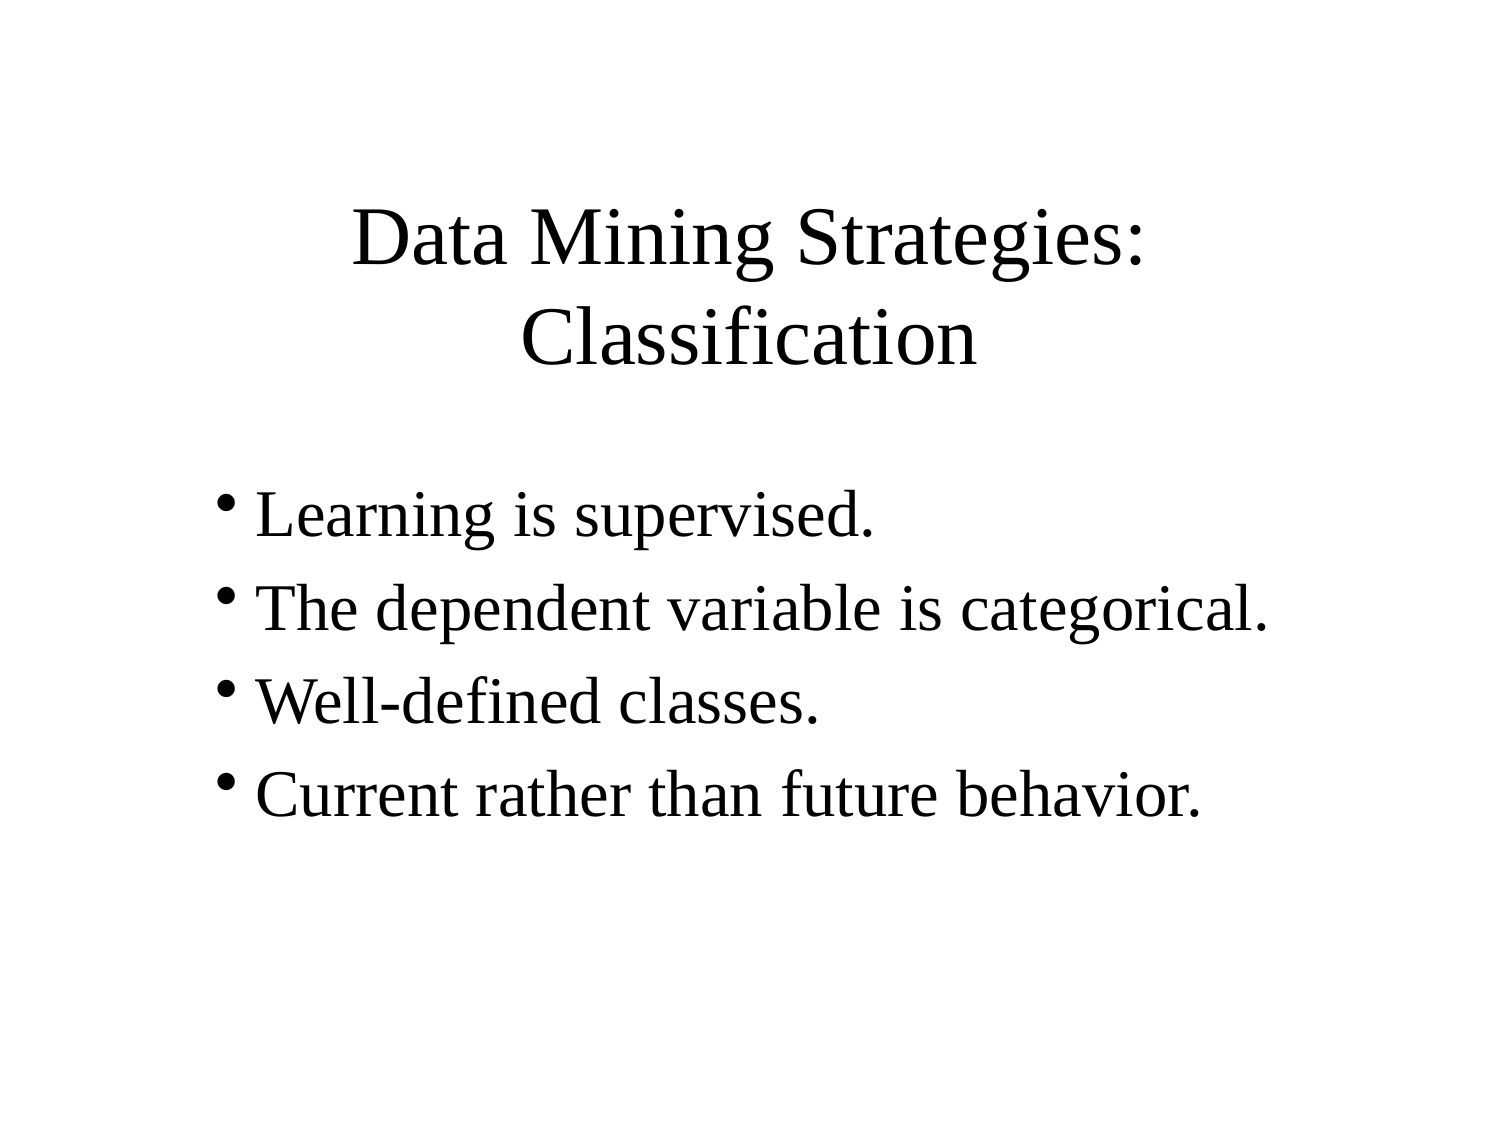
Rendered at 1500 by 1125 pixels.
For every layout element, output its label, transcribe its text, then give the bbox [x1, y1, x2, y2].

subtitle Learning is supervised. The dependent variable is categorical. Well-defined classes. Current rather than future behavior. [200, 462, 1313, 838]
title Data Mining Strategies: Classification [112, 187, 1388, 375]
